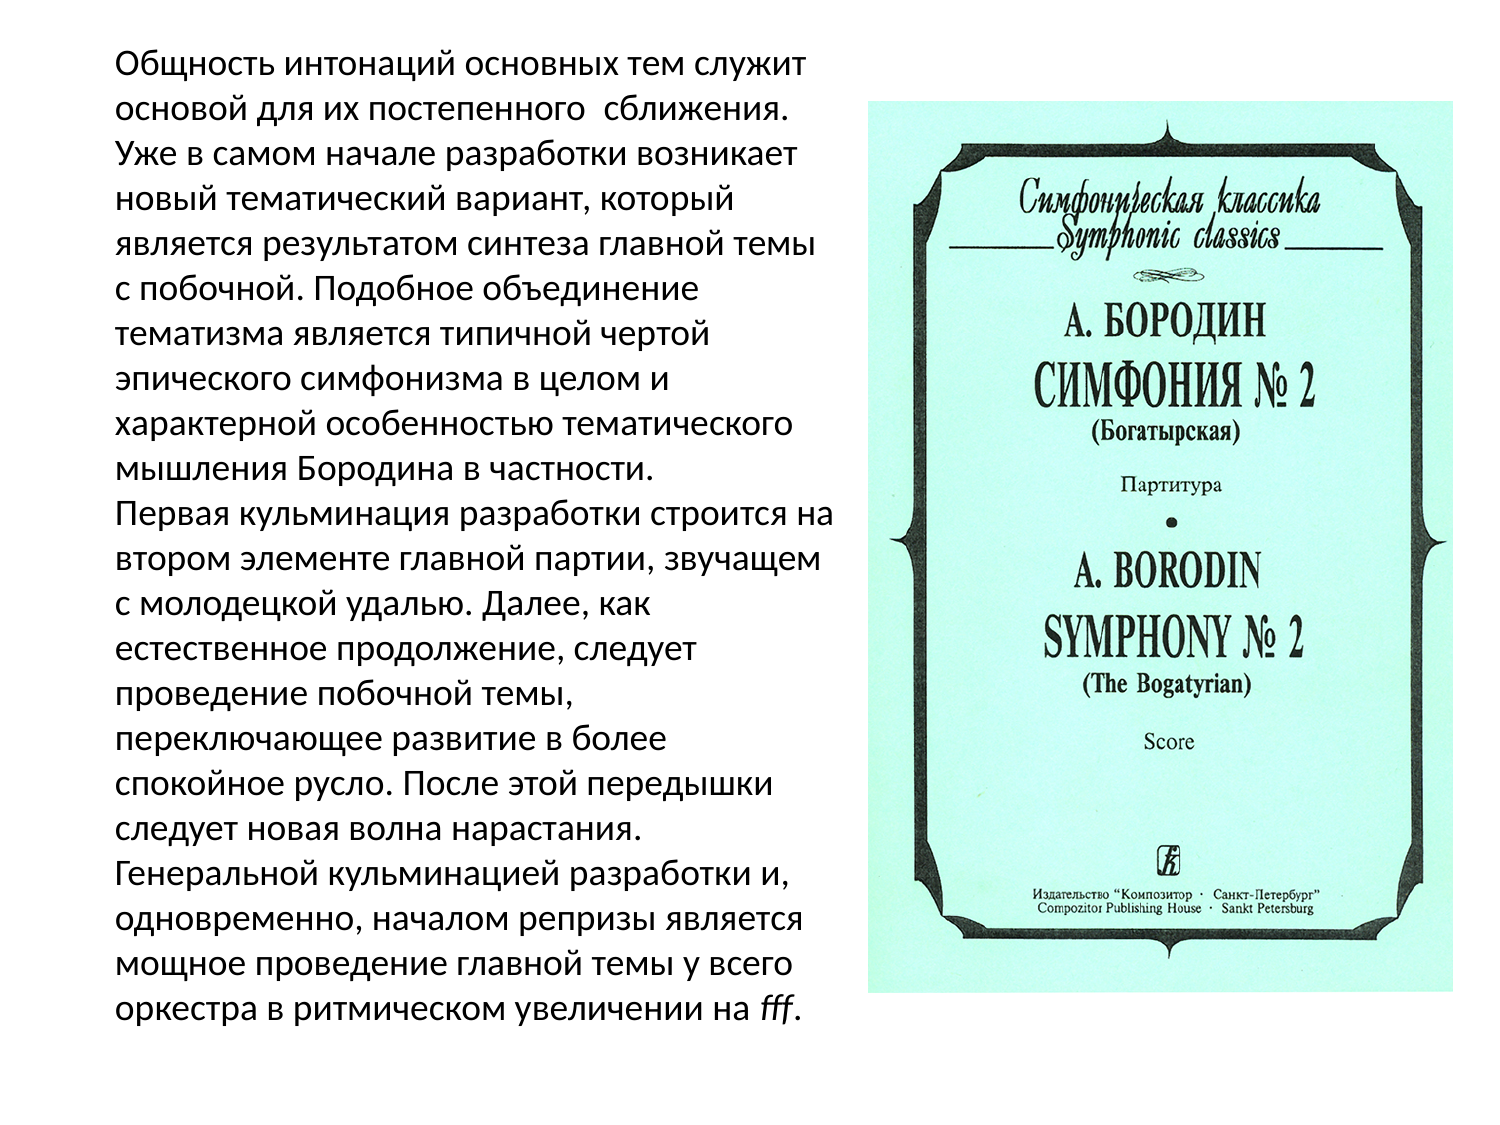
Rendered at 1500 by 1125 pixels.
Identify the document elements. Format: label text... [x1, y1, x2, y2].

text_box Общность интонаций основных тем служит основой для их постепенного сближения. Уже в самом начале разработки возникает новый тематический вариант, который является результатом синтеза главной темы с побочной. Подобное объединение тематизма является типичной чертой эпического симфонизма в целом и характерной особенностью тематического мышления Бородина в частности. Первая кульминация разработки строится на втором элементе главной партии, звучащем с молодецкой удалью. Далее, как естественное продолжение, следует проведение побочной темы, переключающее развитие в более спокойное русло. После этой передышки следует новая волна нарастания. Генеральной кульминацией разработки и, одновременно, началом репризы является мощное проведение главной темы у всего оркестра в ритмическом увеличении на fff. [100, 30, 851, 1036]
picture [867, 101, 1453, 993]
